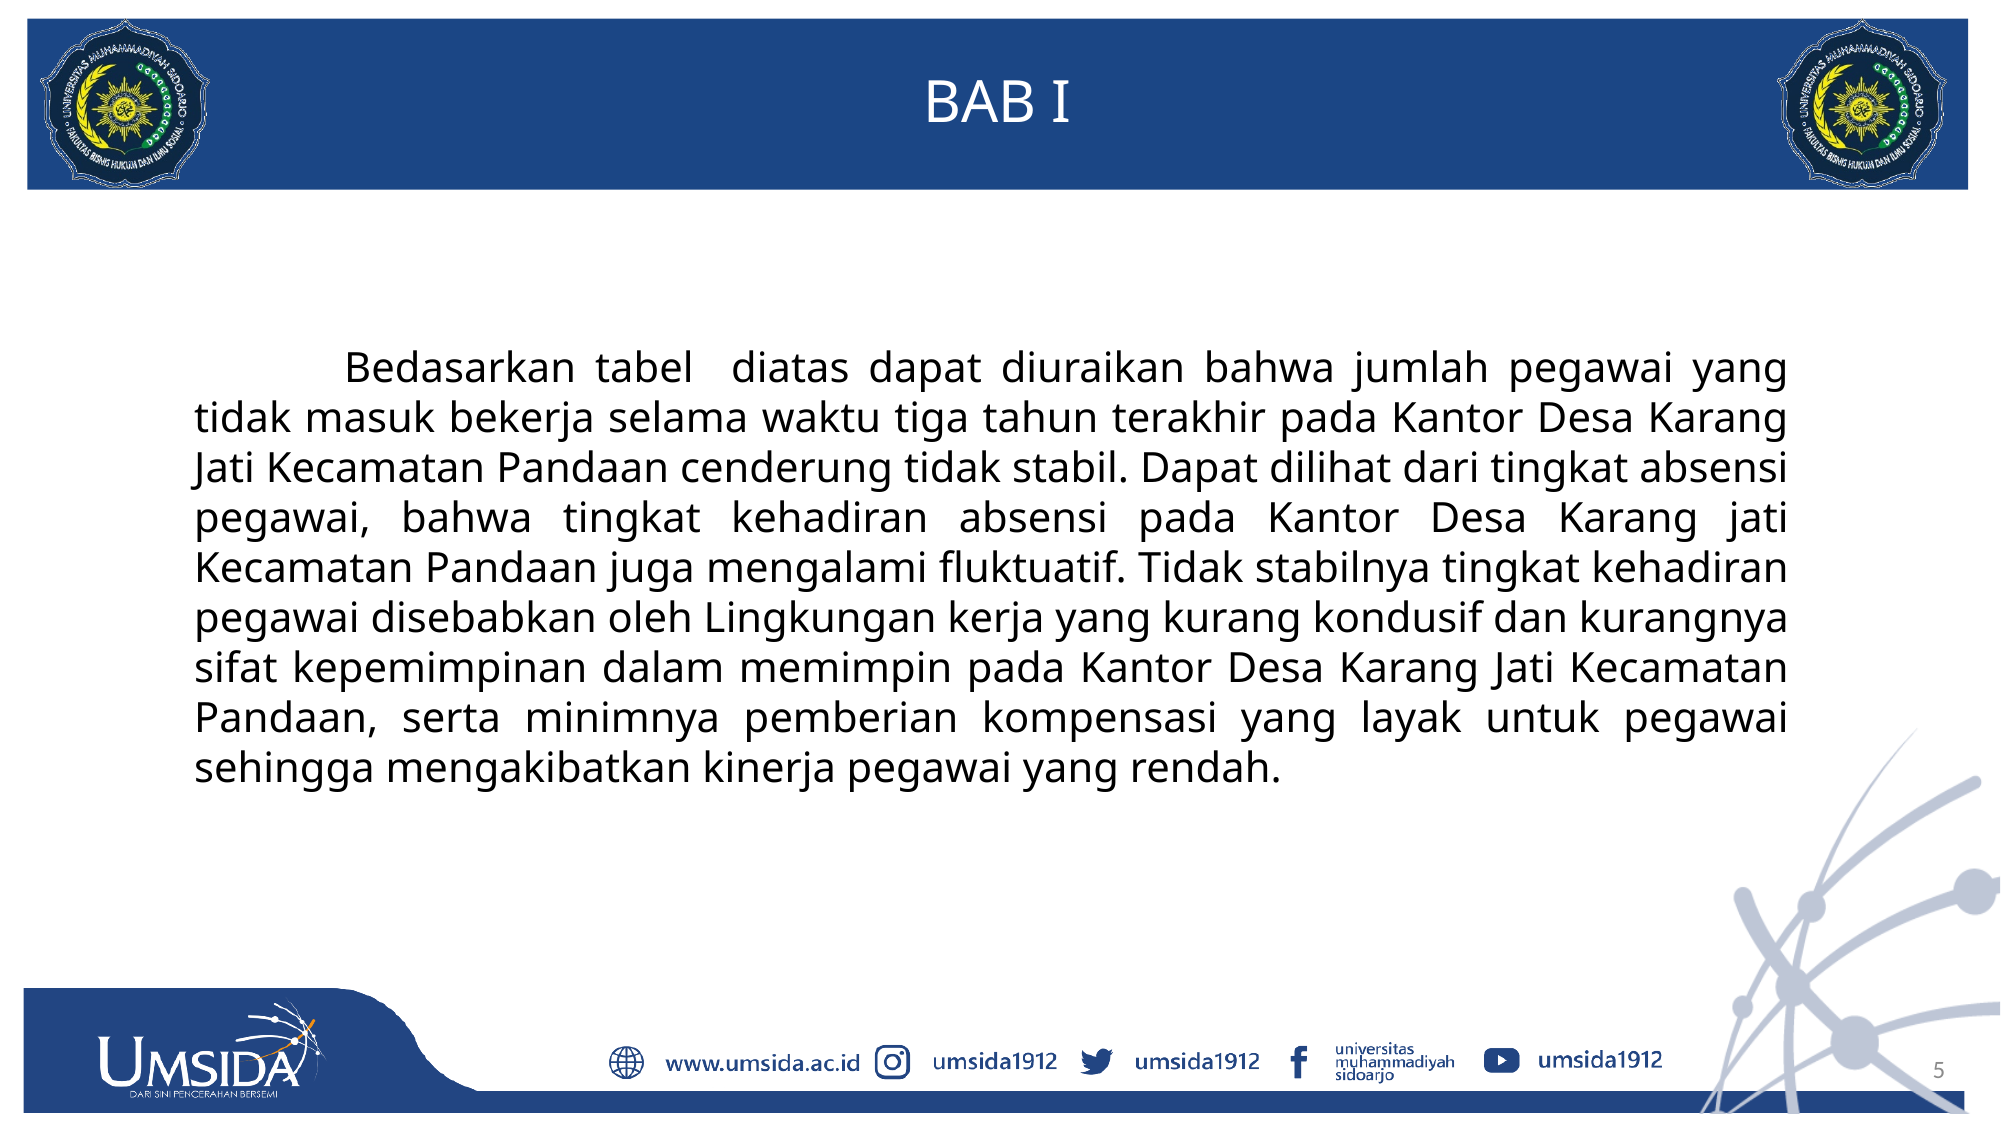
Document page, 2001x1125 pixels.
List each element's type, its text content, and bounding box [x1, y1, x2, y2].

picture [23, 51, 1965, 1113]
picture [40, 18, 210, 188]
list Bedasarkan tabel diatas dapat diuraikan bahwa jumlah pegawai yang tidak masuk bekerja selama waktu tiga tahun terakhir pada Kantor Desa Karang Jati Kecamatan Pandaan cenderung tidak stabil. Dapat dilihat dari tingkat absensi pegawai, bahwa tingkat kehadiran absensi pada Kantor Desa Karang jati Kecamatan Pandaan juga mengalami fluktuatif. Tidak stabilnya tingkat kehadiran pegawai disebabkan oleh Lingkungan kerja yang kurang kondusif dan kurangnya sifat kepemimpinan dalam memimpin pada Kantor Desa Karang Jati Kecamatan Pandaan, serta minimnya pemberian kompensasi yang layak untuk pegawai sehingga mengakibatkan kinerja pegawai yang rendah. [179, 333, 1805, 894]
title BAB I [27, 18, 1969, 190]
picture [1777, 18, 1947, 188]
